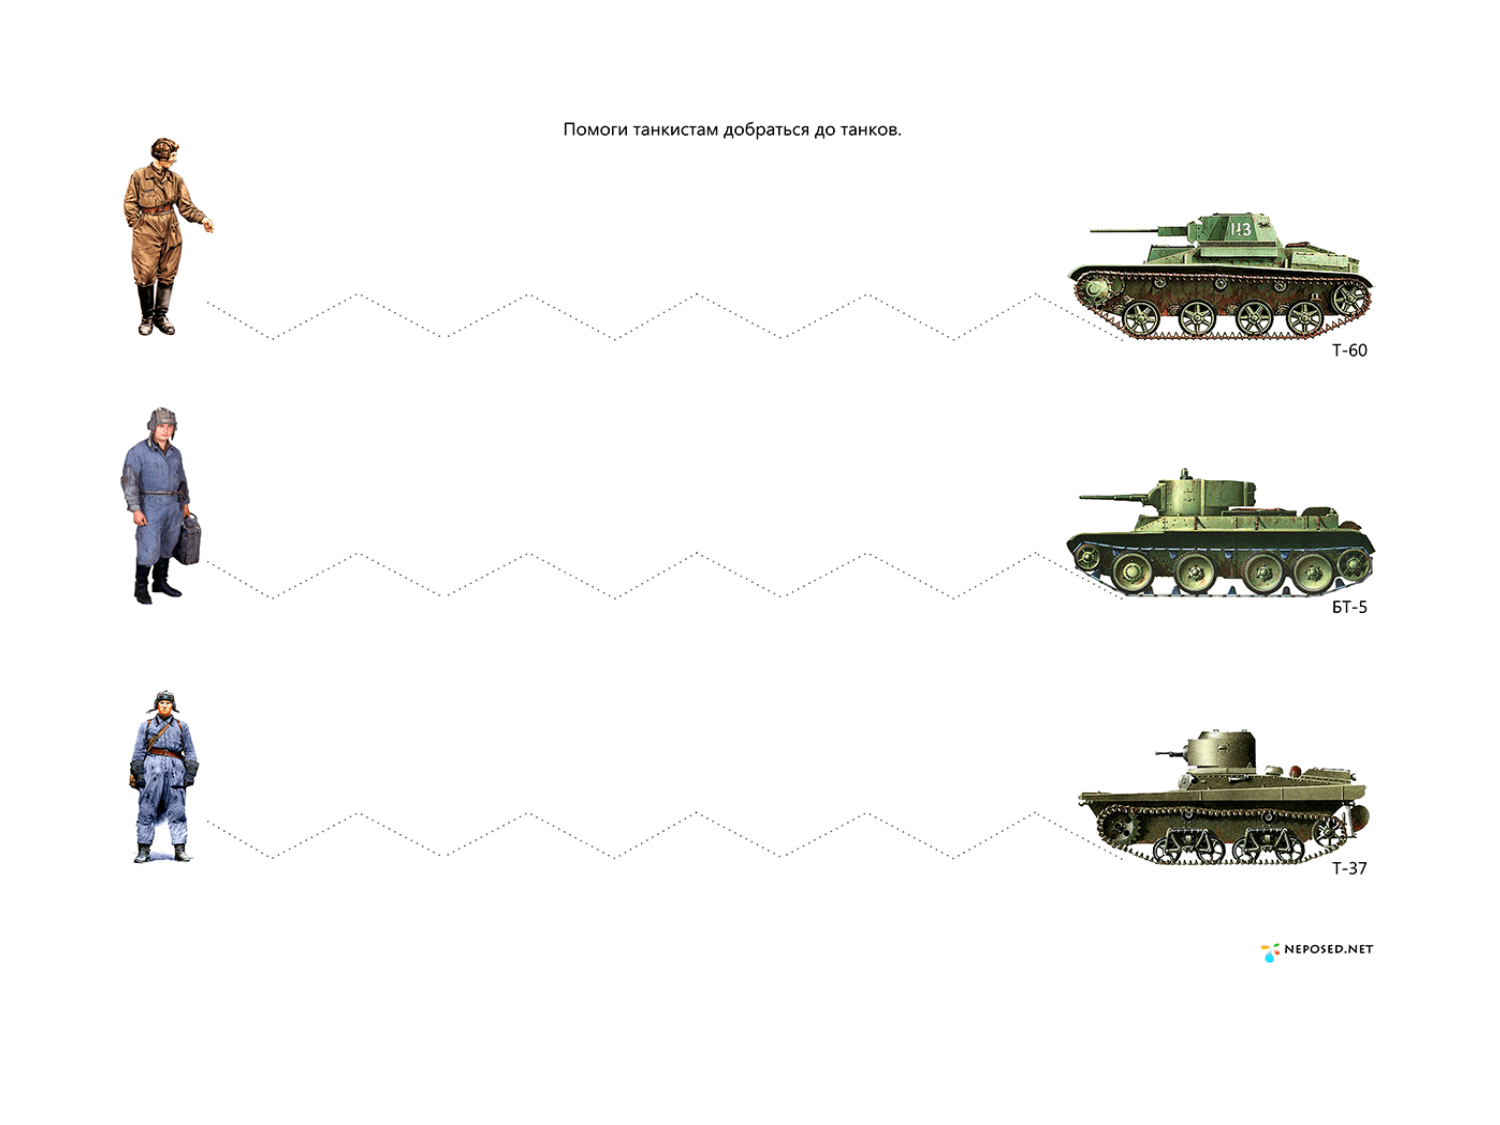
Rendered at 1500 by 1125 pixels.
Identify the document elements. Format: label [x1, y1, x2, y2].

picture [100, 89, 1389, 970]
